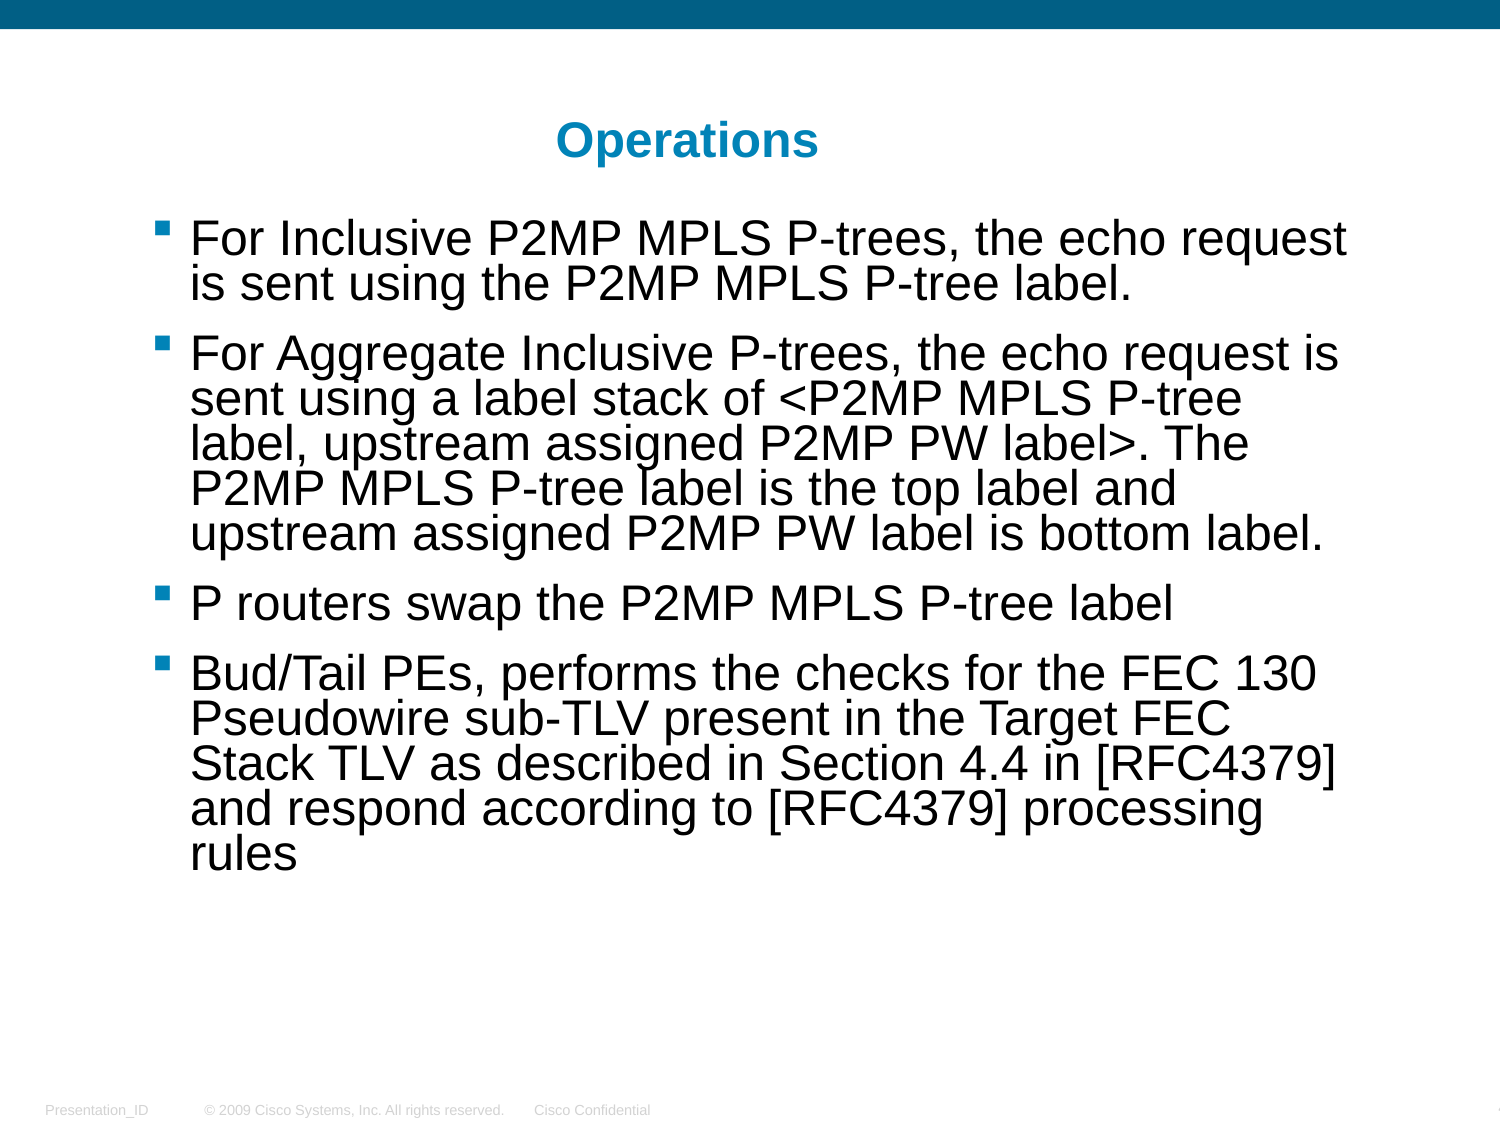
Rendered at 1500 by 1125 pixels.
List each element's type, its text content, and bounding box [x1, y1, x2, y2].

list For Inclusive P2MP MPLS P-trees, the echo request is sent using the P2MP MPLS P-tree label. For Aggregate Inclusive P-trees, the echo request is sent using a label stack of <P2MP MPLS P-tree label, upstream assigned P2MP PW label>. The P2MP MPLS P-tree label is the top label and upstream assigned P2MP PW label is bottom label. P routers swap the P2MP MPLS P-tree label Bud/Tail PEs, performs the checks for the FEC 130 Pseudowire sub-TLV present in the Target FEC Stack TLV as described in Section 4.4 in [RFC4379] and respond according to [RFC4379] processing rules [137, 212, 1376, 1019]
title Operations [312, 53, 1063, 176]
